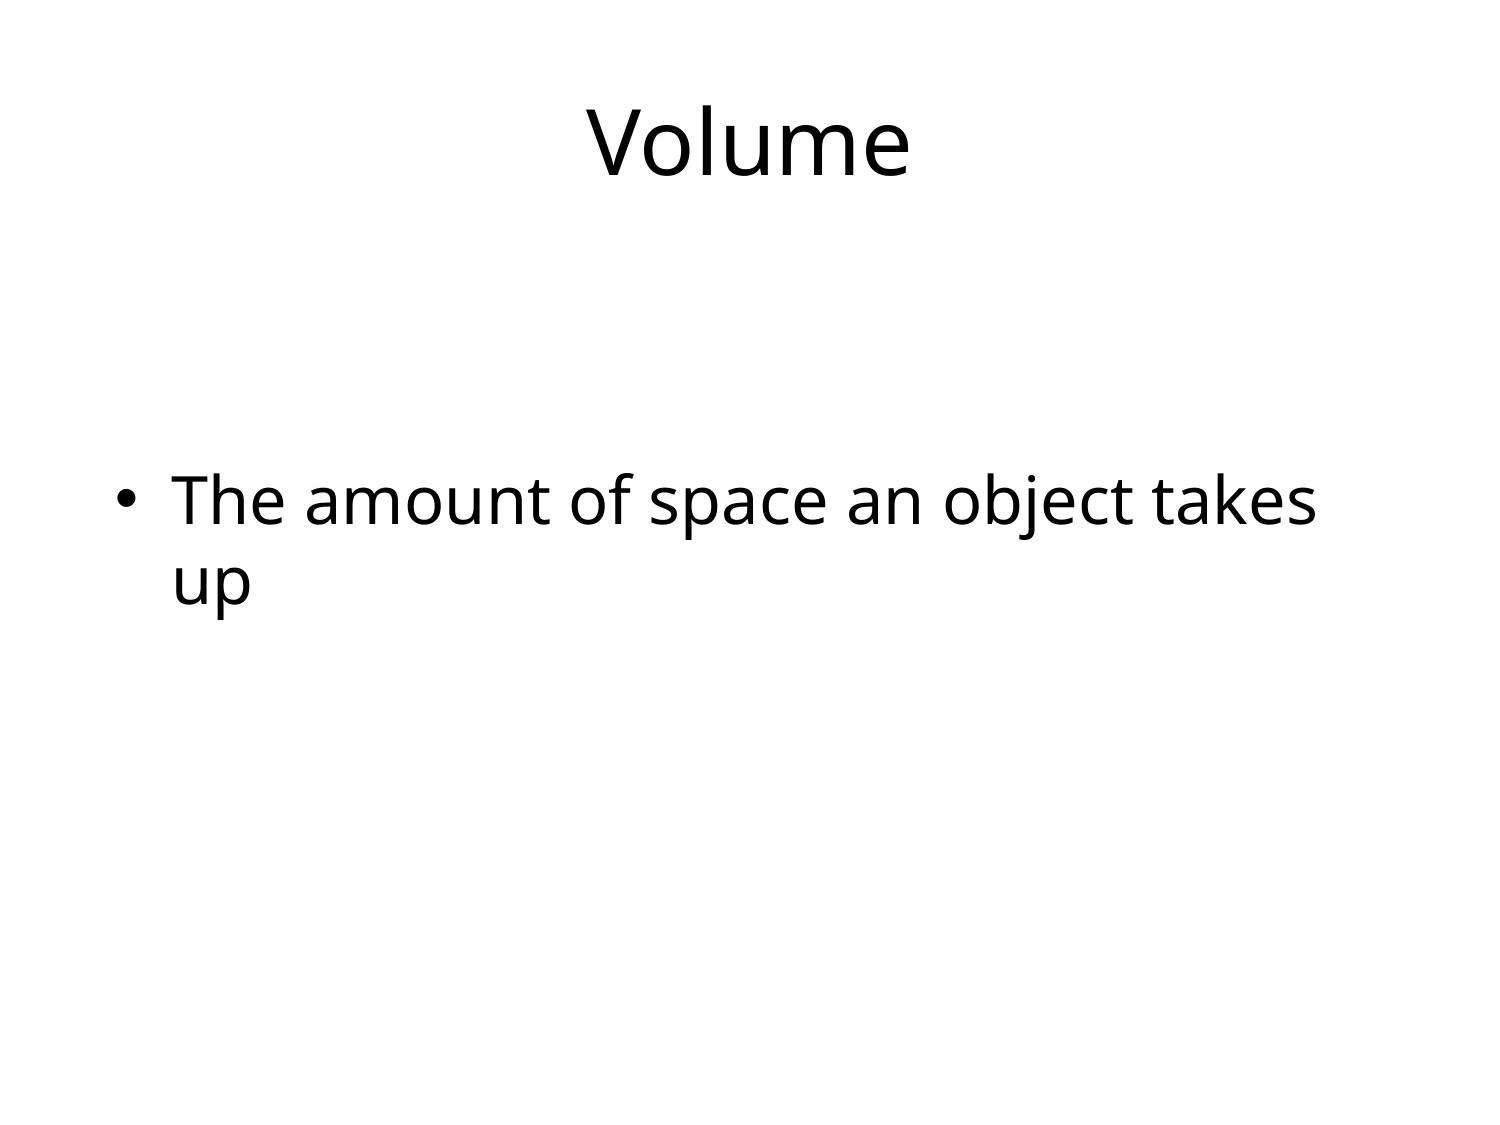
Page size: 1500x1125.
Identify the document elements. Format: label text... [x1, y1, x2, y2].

list The amount of space an object takes up [99, 450, 1375, 1125]
title Volume [75, 45, 1425, 233]
